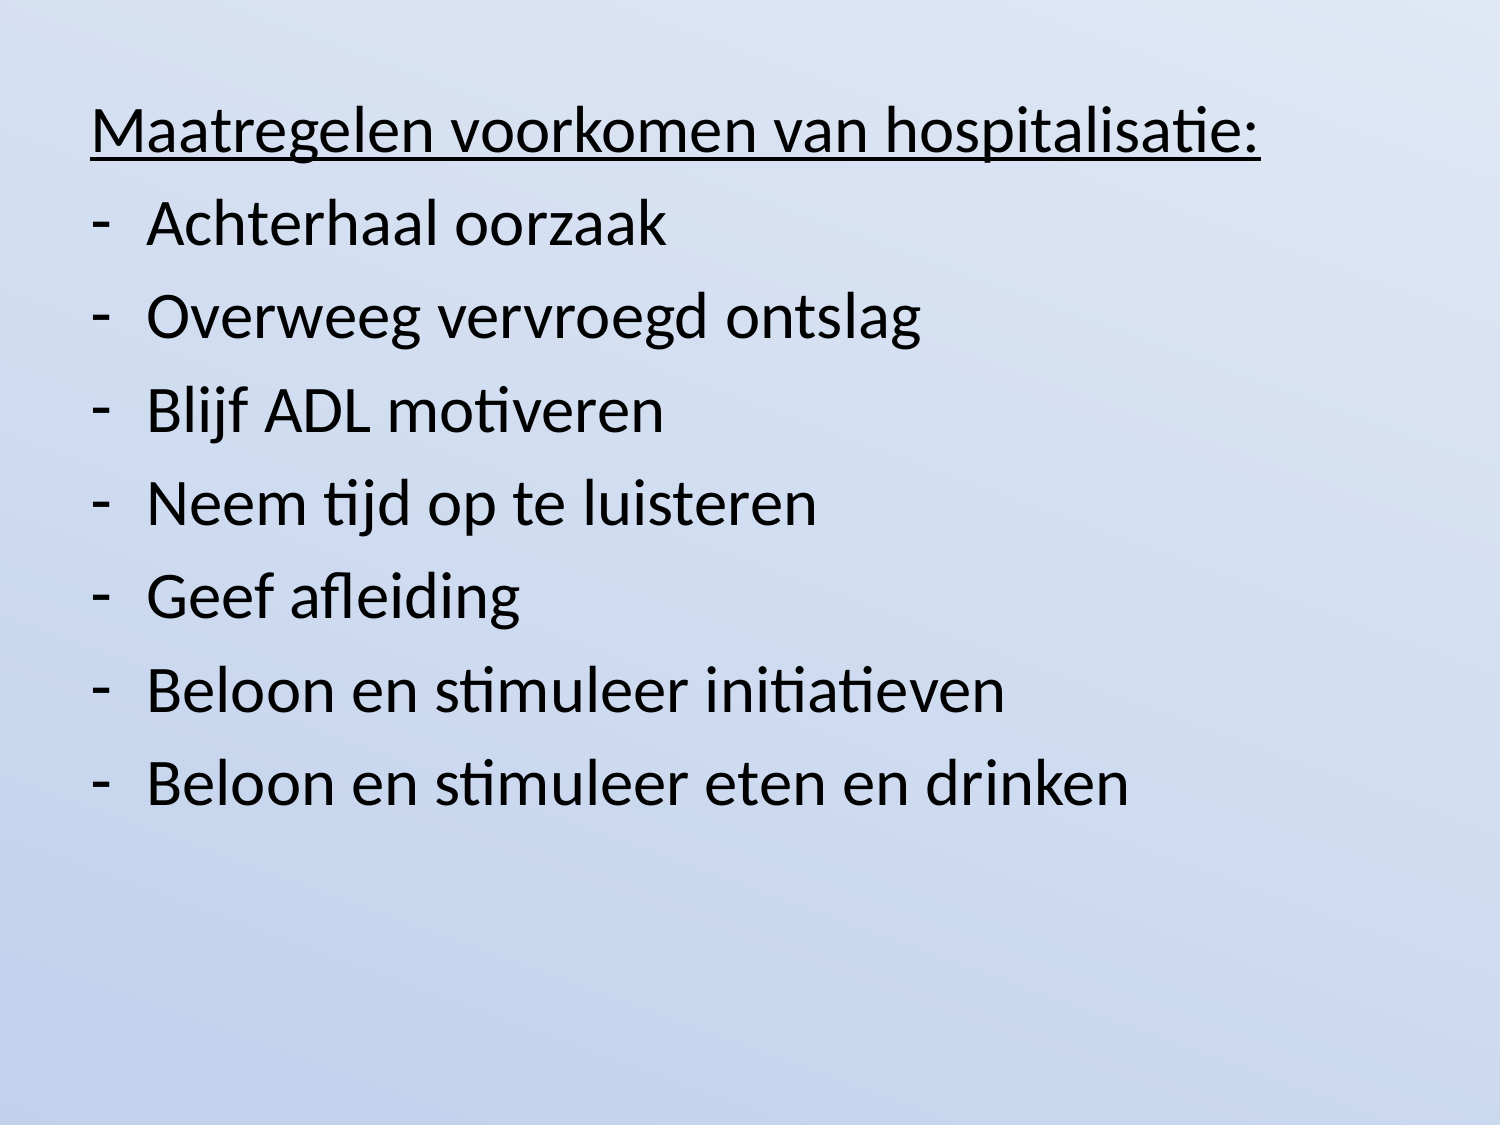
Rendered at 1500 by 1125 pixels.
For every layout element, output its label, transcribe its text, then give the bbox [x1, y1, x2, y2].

list Maatregelen voorkomen van hospitalisatie: Achterhaal oorzaak Overweeg vervroegd ontslag Blijf ADL motiveren Neem tijd op te luisteren Geef afleiding Beloon en stimuleer initiatieven Beloon en stimuleer eten en drinken [75, 78, 1425, 1005]
